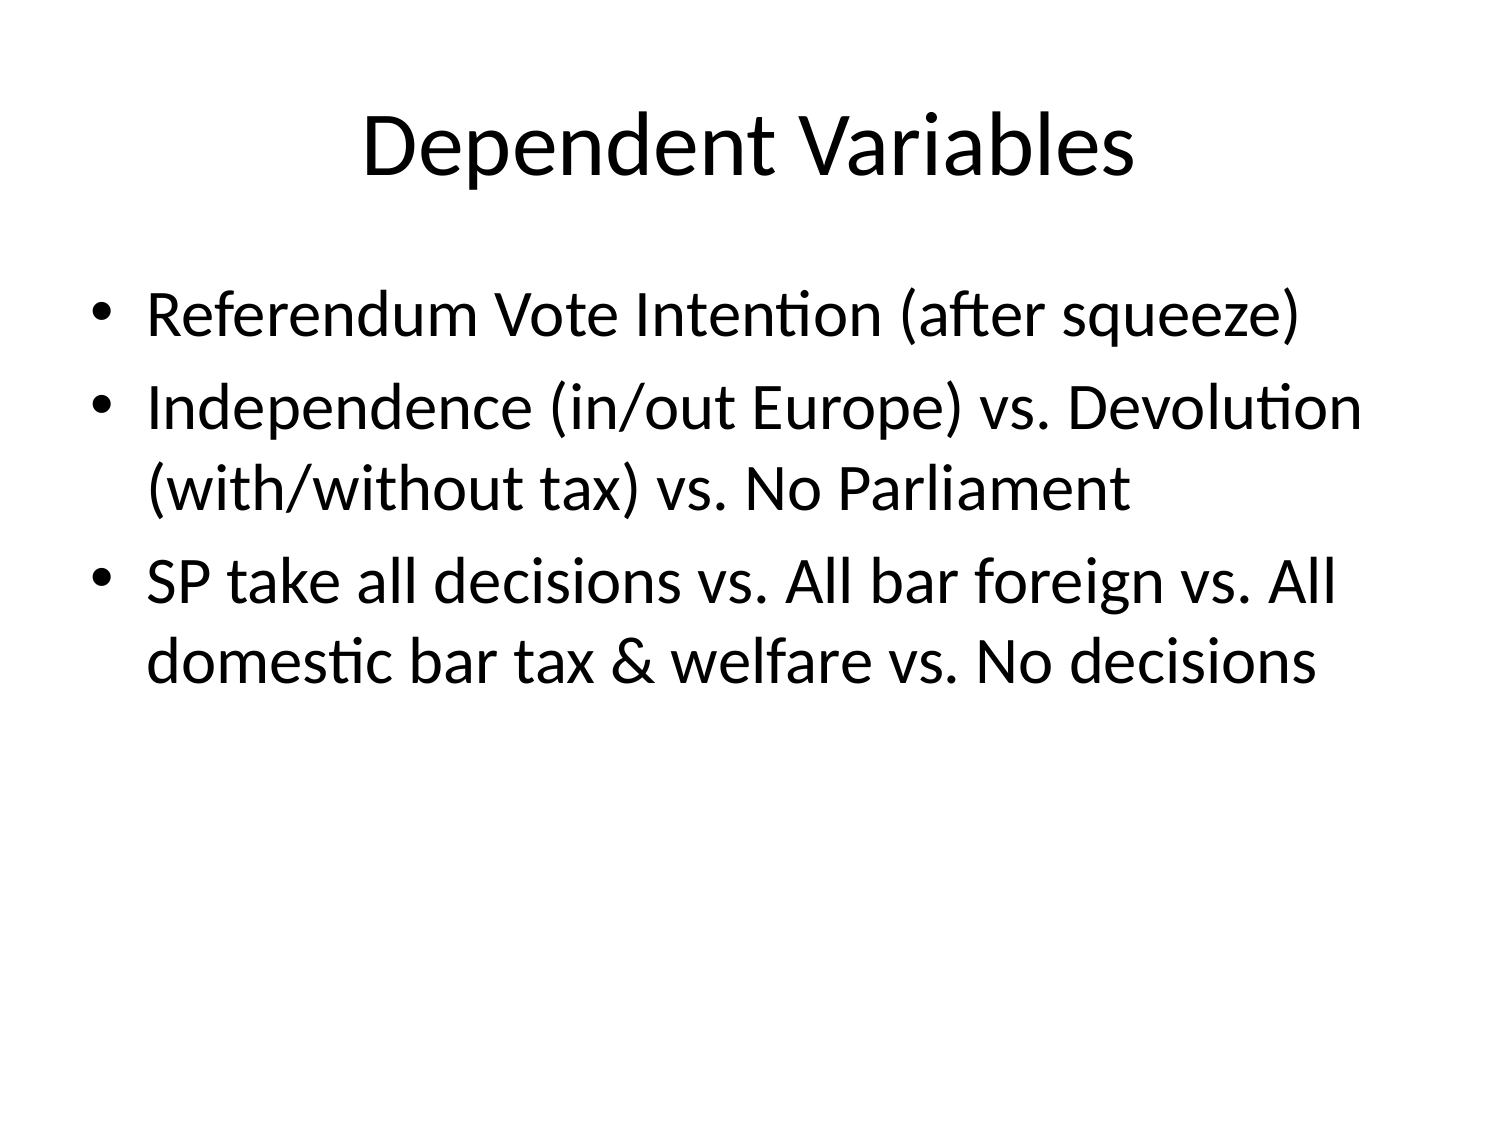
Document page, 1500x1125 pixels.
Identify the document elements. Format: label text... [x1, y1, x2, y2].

list Referendum Vote Intention (after squeeze) Independence (in/out Europe) vs. Devolution (with/without tax) vs. No Parliament SP take all decisions vs. All bar foreign vs. All domestic bar tax & welfare vs. No decisions [75, 262, 1425, 1005]
title Dependent Variables [75, 45, 1425, 233]
